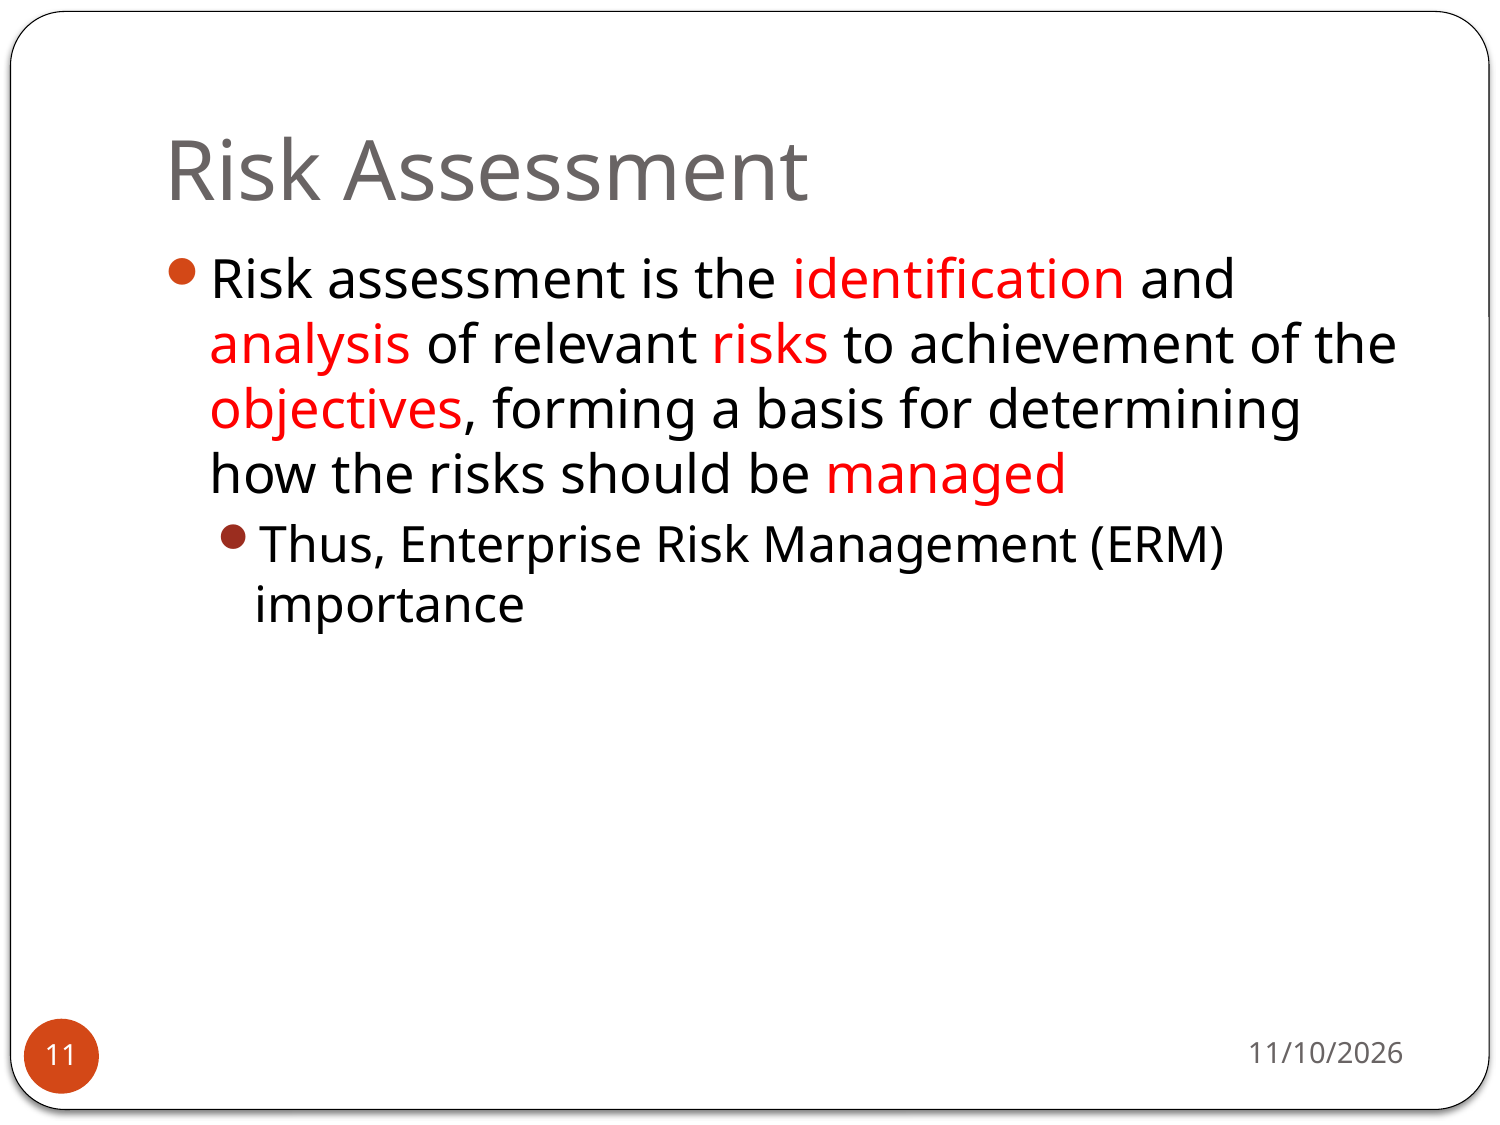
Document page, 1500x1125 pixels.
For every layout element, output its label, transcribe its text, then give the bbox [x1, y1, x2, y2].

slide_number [1012, 1015, 1419, 1094]
title Risk Assessment [150, 45, 1425, 233]
slide_number 11 [23, 1018, 99, 1094]
list Risk assessment is the identification and analysis of relevant risks to achievement of the objectives, forming a basis for determining how the risks should be managed Thus, Enterprise Risk Management (ERM) importance [150, 237, 1425, 988]
